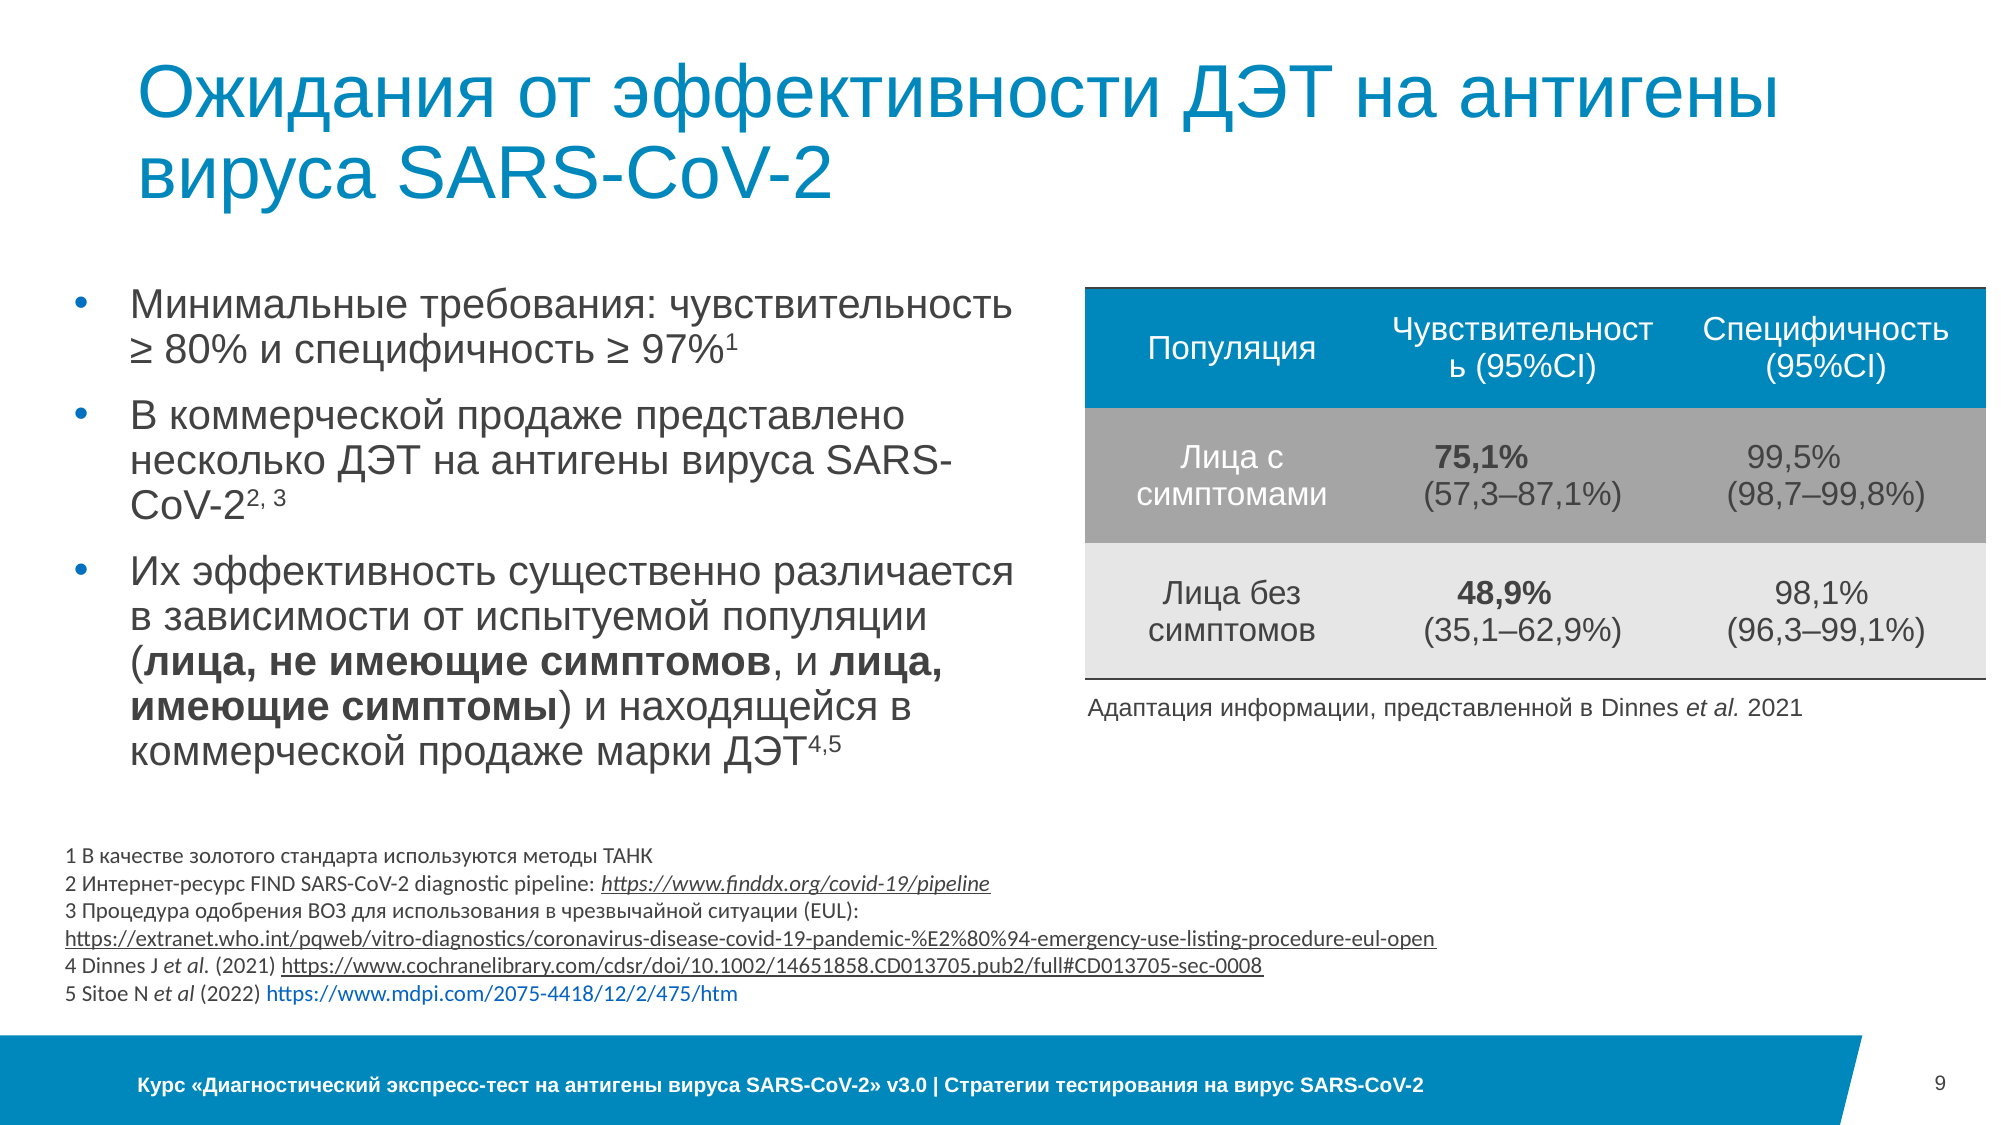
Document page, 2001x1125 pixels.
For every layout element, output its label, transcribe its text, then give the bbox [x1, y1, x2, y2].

table_header Популяция [1085, 289, 1379, 408]
table_cell Лица с симптомами [1085, 408, 1379, 543]
text_box Адаптация информации, представленной в Dinnes et al. 2021 [1072, 684, 1881, 729]
text_box Минимальные требования: чувствительность ≥ 80% и специфичность ≥ 97%1 В коммерческой продаже представлено несколько ДЭТ на антигены вируса SARS-CoV-22, 3 Их эффективность существенно различается в зависимости от испытуемой популяции (лица, не имеющие симптомов, и лица, имеющие симптомы) и находящейся в коммерческой продаже марки ДЭТ4,5 [58, 274, 1054, 781]
text_box 1 В качестве золотого стандарта используются методы ТАНК 2 Интернет-ресурс FIND SARS-CoV-2 diagnostic pipeline: https://www.finddx.org/covid-19/pipeline 3 Процедура одобрения ВОЗ для использования в чрезвычайной ситуации (EUL): https://extranet.who.int/pqweb/vitro-diagnostics/coronavirus-disease-covid-19-pandemic-%E2%80%94-emergency-use-listing-procedure-eul-open 4 Dinnes J et al. (2021) https://www.cochranelibrary.com/cdsr/doi/10.1002/14651858.CD013705.pub2/full#CD013705-sec-0008 5 Sitoe N et al (2022) https://www.mdpi.com/2075-4418/12/2/475/htm [49, 833, 1989, 1041]
slide_number 9 [1862, 1041, 1947, 1125]
table_header Специфичность (95%CI) [1667, 289, 1986, 408]
table_header Чувствительность (95%CI) [1379, 289, 1667, 408]
table_cell 75,1% (57,3–87,1%) [1379, 408, 1667, 543]
footer Курс «Диагностический экспресс-тест на антигены вируса SARS-CoV-2» v3.0 | Стратегии тестирования на вирус SARS-CoV-2 [137, 1042, 1642, 1125]
title Ожидания от эффективности ДЭТ на антигены вируса SARS-CoV-2 [137, 59, 1863, 215]
table_cell 98,1% (96,3–99,1%) [1667, 543, 1986, 678]
table_cell Лица без симптомов [1085, 543, 1379, 678]
table_cell 99,5% (98,7–99,8%) [1667, 408, 1986, 543]
table_cell 48,9% (35,1–62,9%) [1379, 543, 1667, 678]
